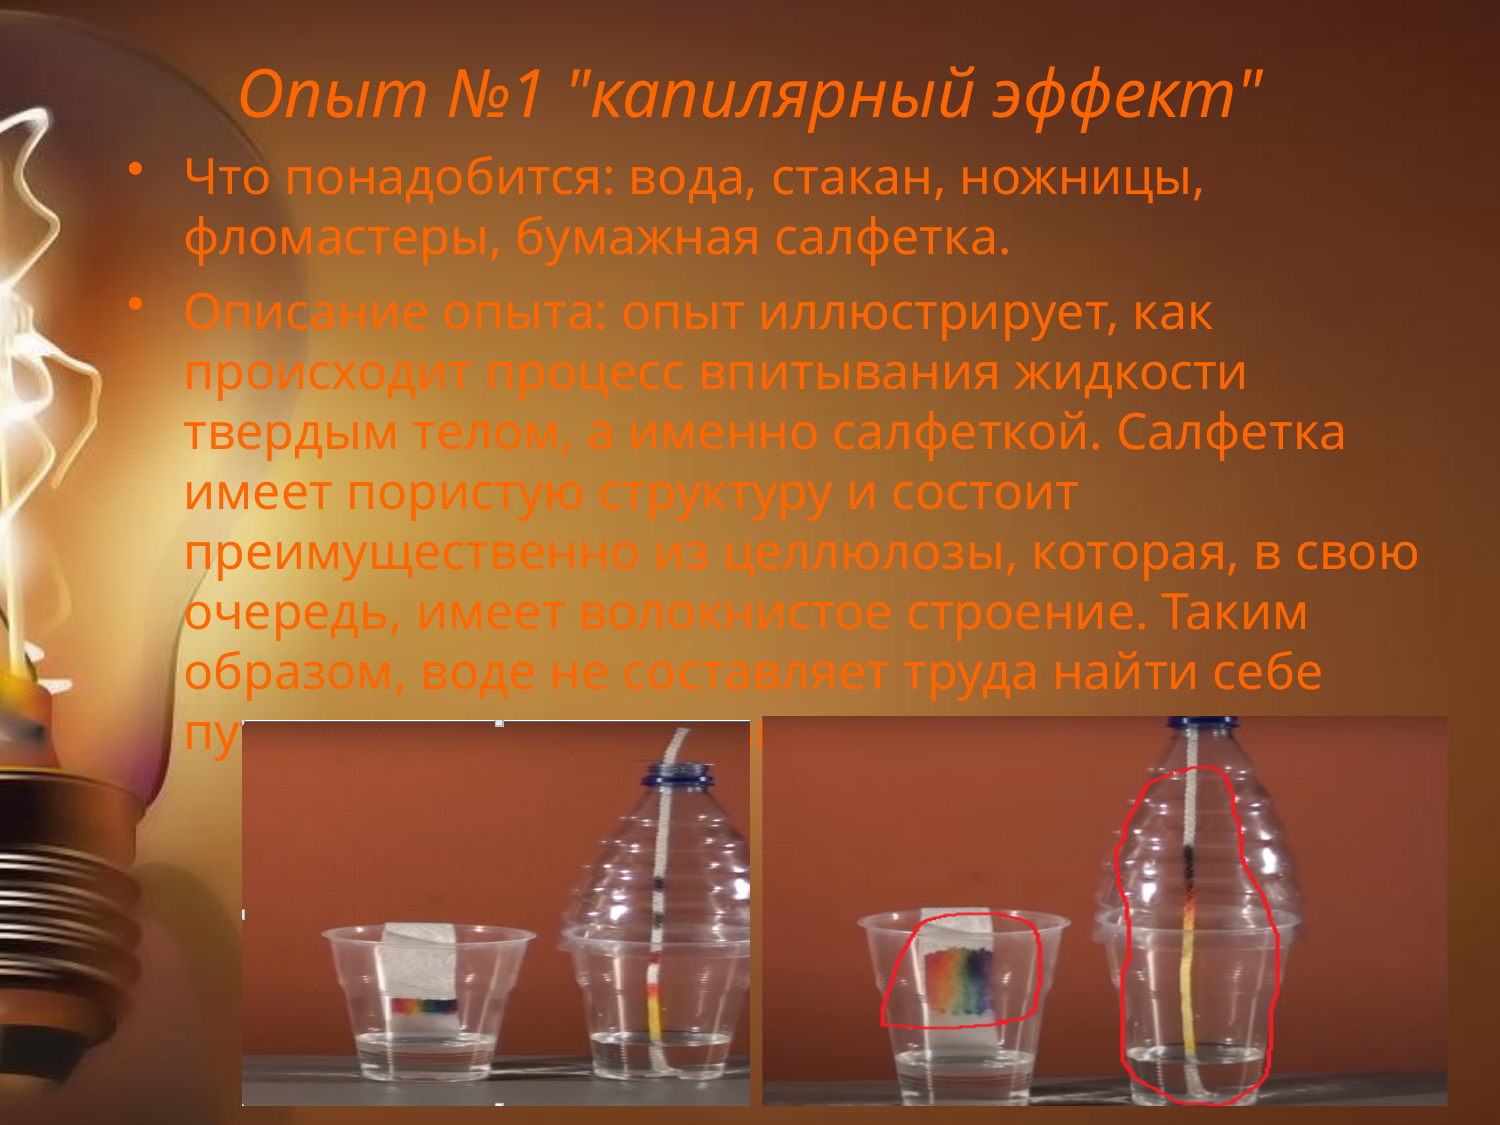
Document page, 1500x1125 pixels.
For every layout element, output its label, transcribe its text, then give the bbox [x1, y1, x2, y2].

list Что понадобится: вода, стакан, ножницы, фломастеры, бумажная салфетка. Описание опыта: опыт иллюстрирует, как происходит процесс впитывания жидкости твердым телом, а именно салфеткой. Салфетка имеет пористую структуру и состоит преимущественно из целлюлозы, которая, в свою очередь, имеет волокнистое строение. Таким образом, воде не составляет труда найти себе пути-капилляры для движения вверх. [111, 136, 1463, 1107]
title Опыт №1 "капилярный эффект" [74, 44, 1426, 138]
picture [0, 0, 1500, 1125]
